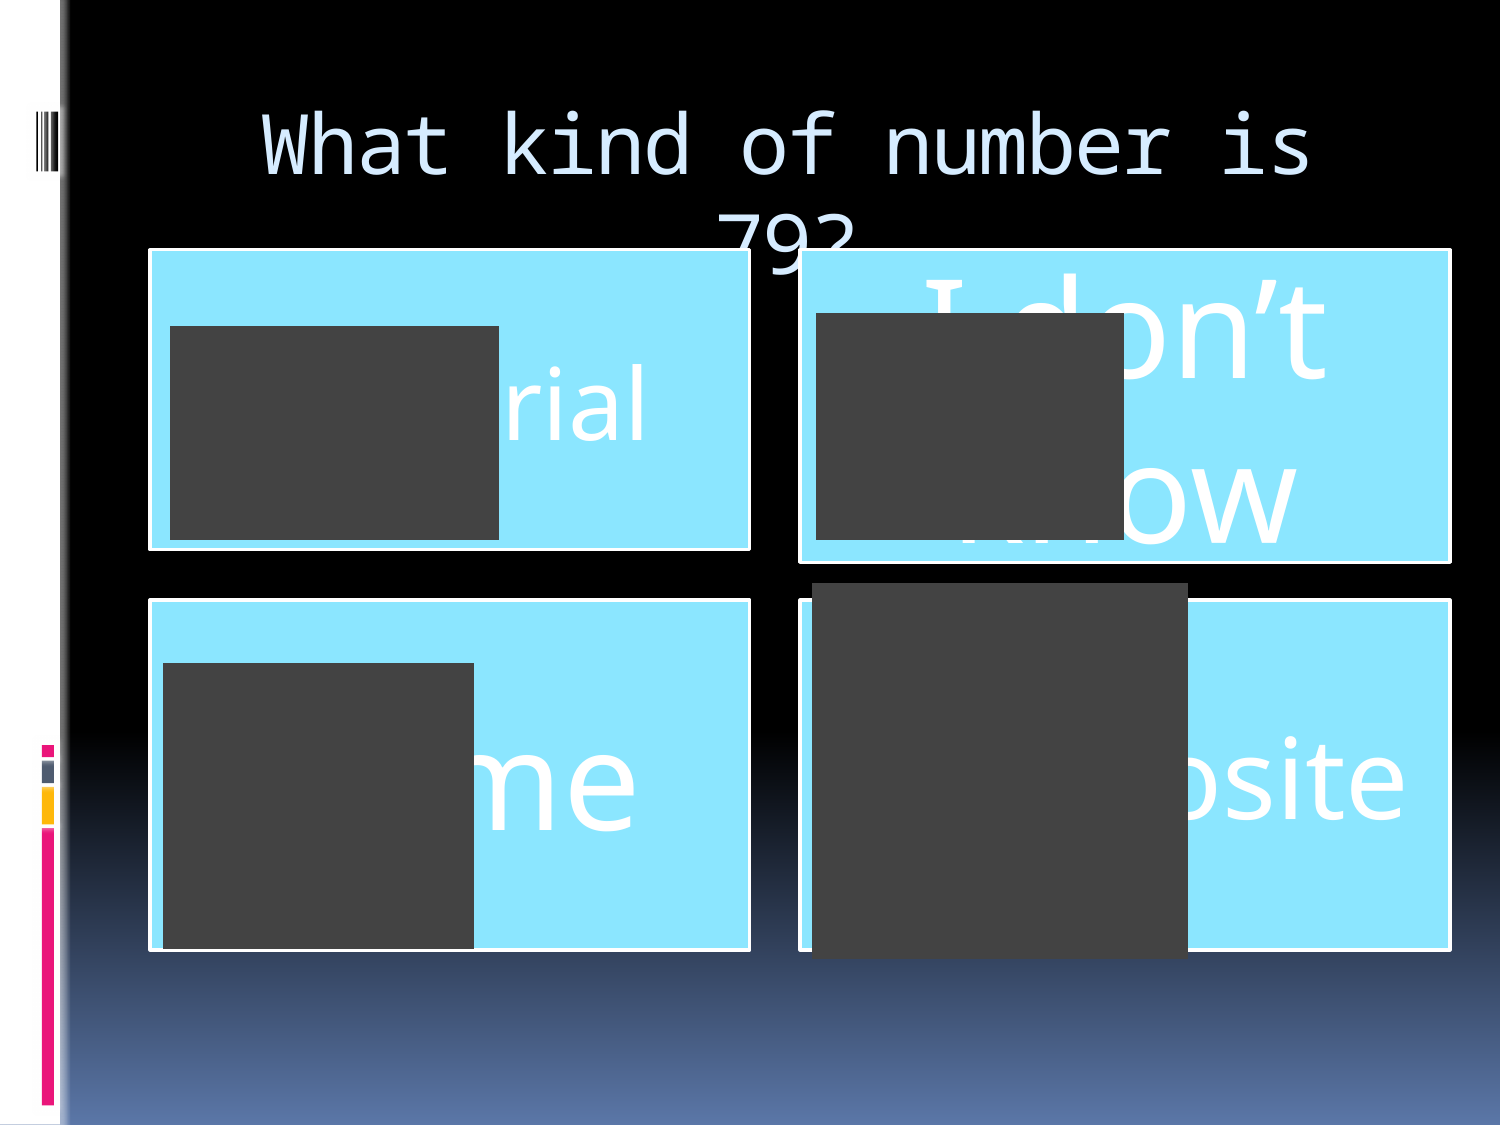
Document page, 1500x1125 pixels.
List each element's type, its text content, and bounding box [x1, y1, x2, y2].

text_box I don’t know [798, 248, 1452, 564]
text_box Composite [1200, 598, 1452, 952]
picture [161, 661, 476, 951]
picture [169, 324, 501, 542]
text_box Factorial [148, 248, 751, 551]
title What kind of number is 79? [150, 83, 1425, 234]
picture [815, 311, 1126, 542]
picture [810, 581, 1190, 961]
text_box Prime [148, 598, 751, 952]
